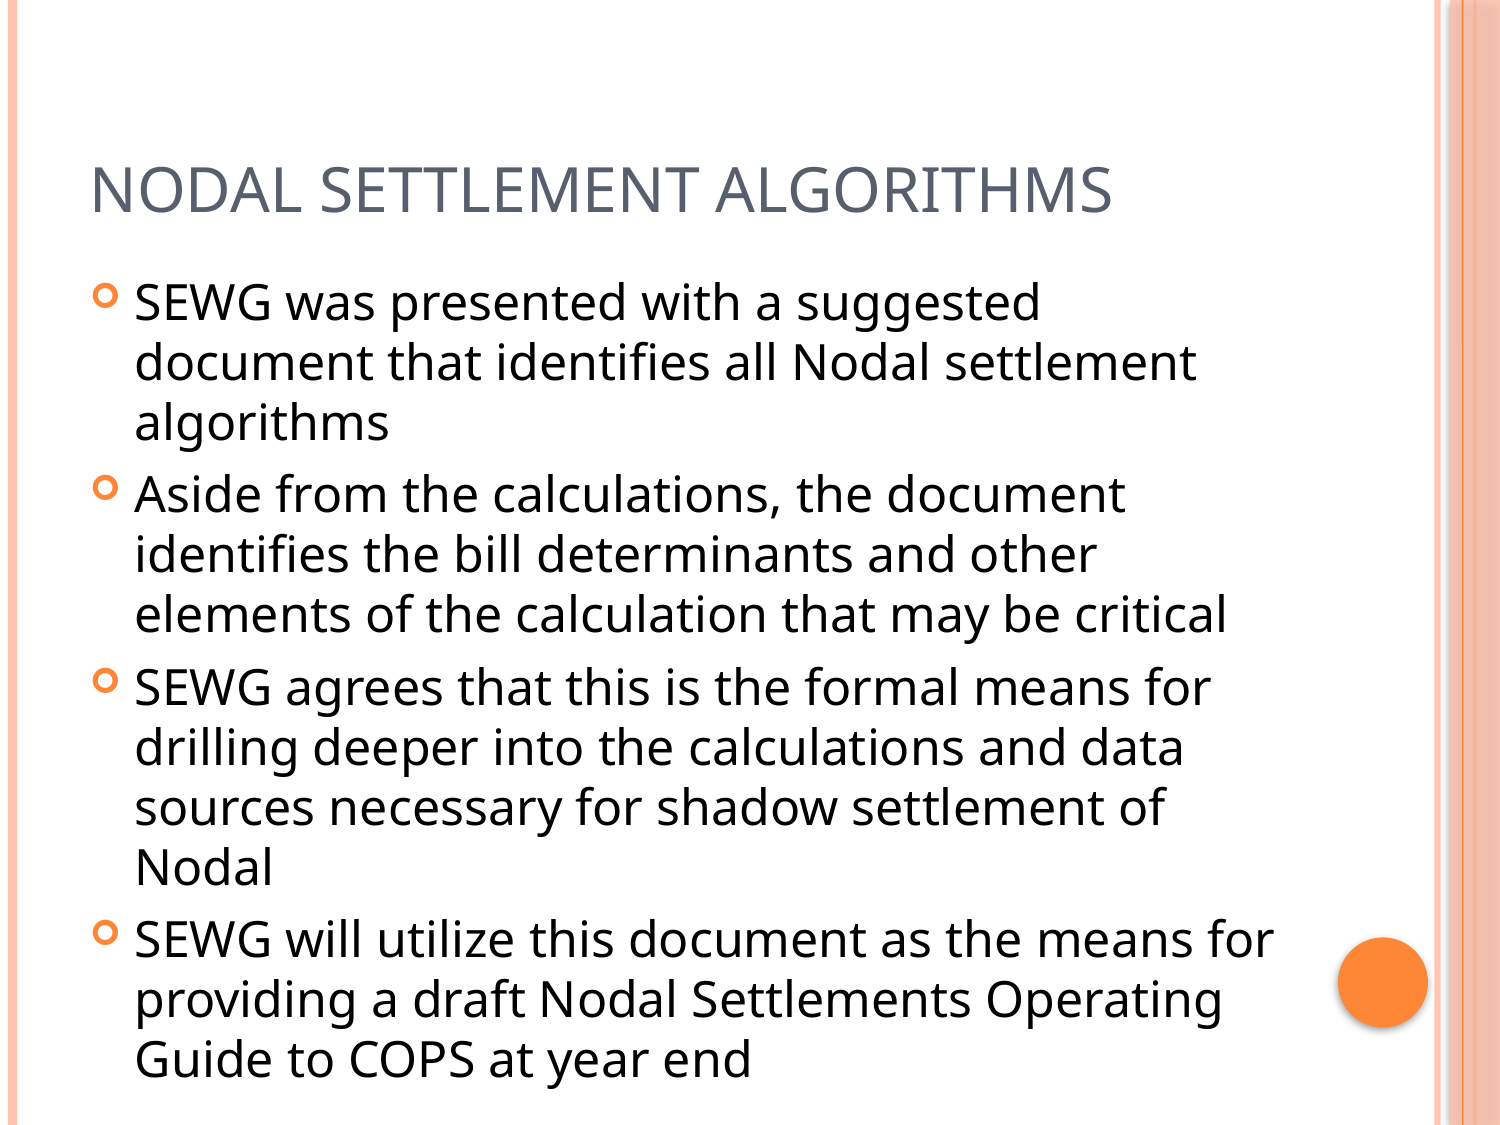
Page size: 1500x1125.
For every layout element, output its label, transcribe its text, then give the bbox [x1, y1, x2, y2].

title Nodal Settlement Algorithms [75, 45, 1300, 233]
list SEWG was presented with a suggested document that identifies all Nodal settlement algorithms Aside from the calculations, the document identifies the bill determinants and other elements of the calculation that may be critical SEWG agrees that this is the formal means for drilling deeper into the calculations and data sources necessary for shadow settlement of Nodal SEWG will utilize this document as the means for providing a draft Nodal Settlements Operating Guide to COPS at year end [75, 262, 1300, 1062]
